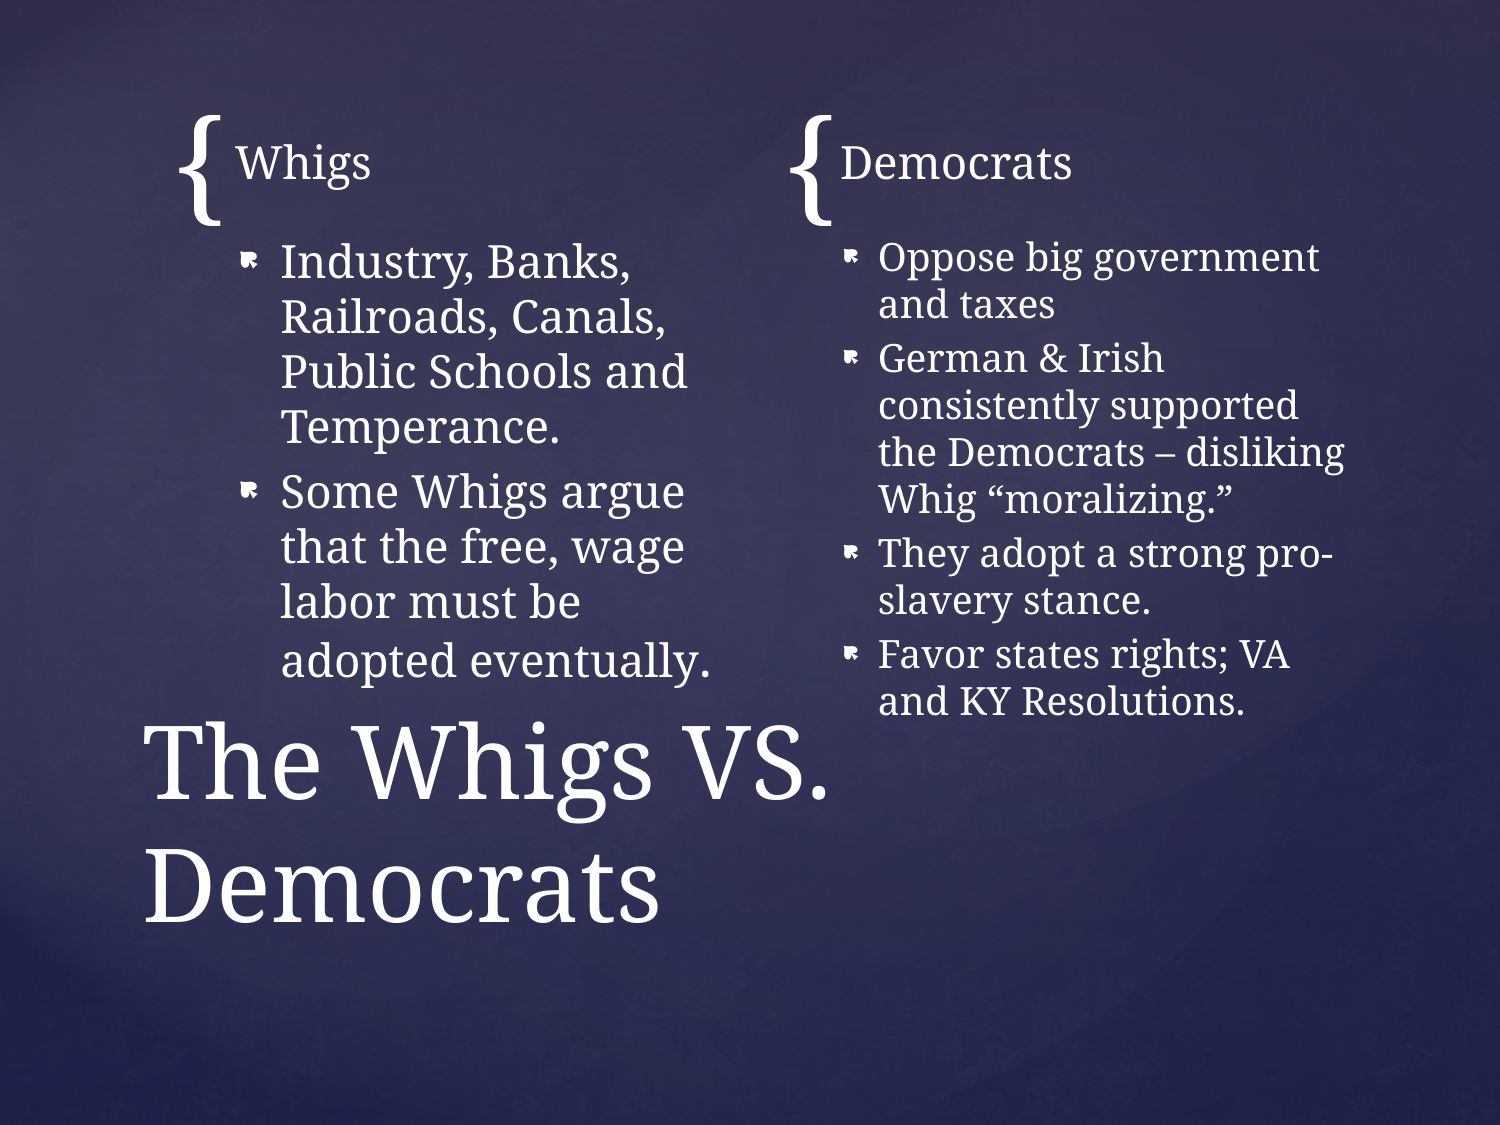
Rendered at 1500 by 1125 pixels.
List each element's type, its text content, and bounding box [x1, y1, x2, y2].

list Democrats [825, 108, 1362, 214]
list Whigs [219, 108, 757, 214]
list Oppose big government and taxes German & Irish consistently supported the Democrats – disliking Whig “moralizing.” They adopt a strong pro-slavery stance. Favor states rights; VA and KY Resolutions. [825, 224, 1362, 775]
title The Whigs VS. Democrats [127, 800, 1365, 950]
list Industry, Banks, Railroads, Canals, Public Schools and Temperance. Some Whigs argue that the free, wage labor must be adopted eventually. [220, 224, 758, 775]
